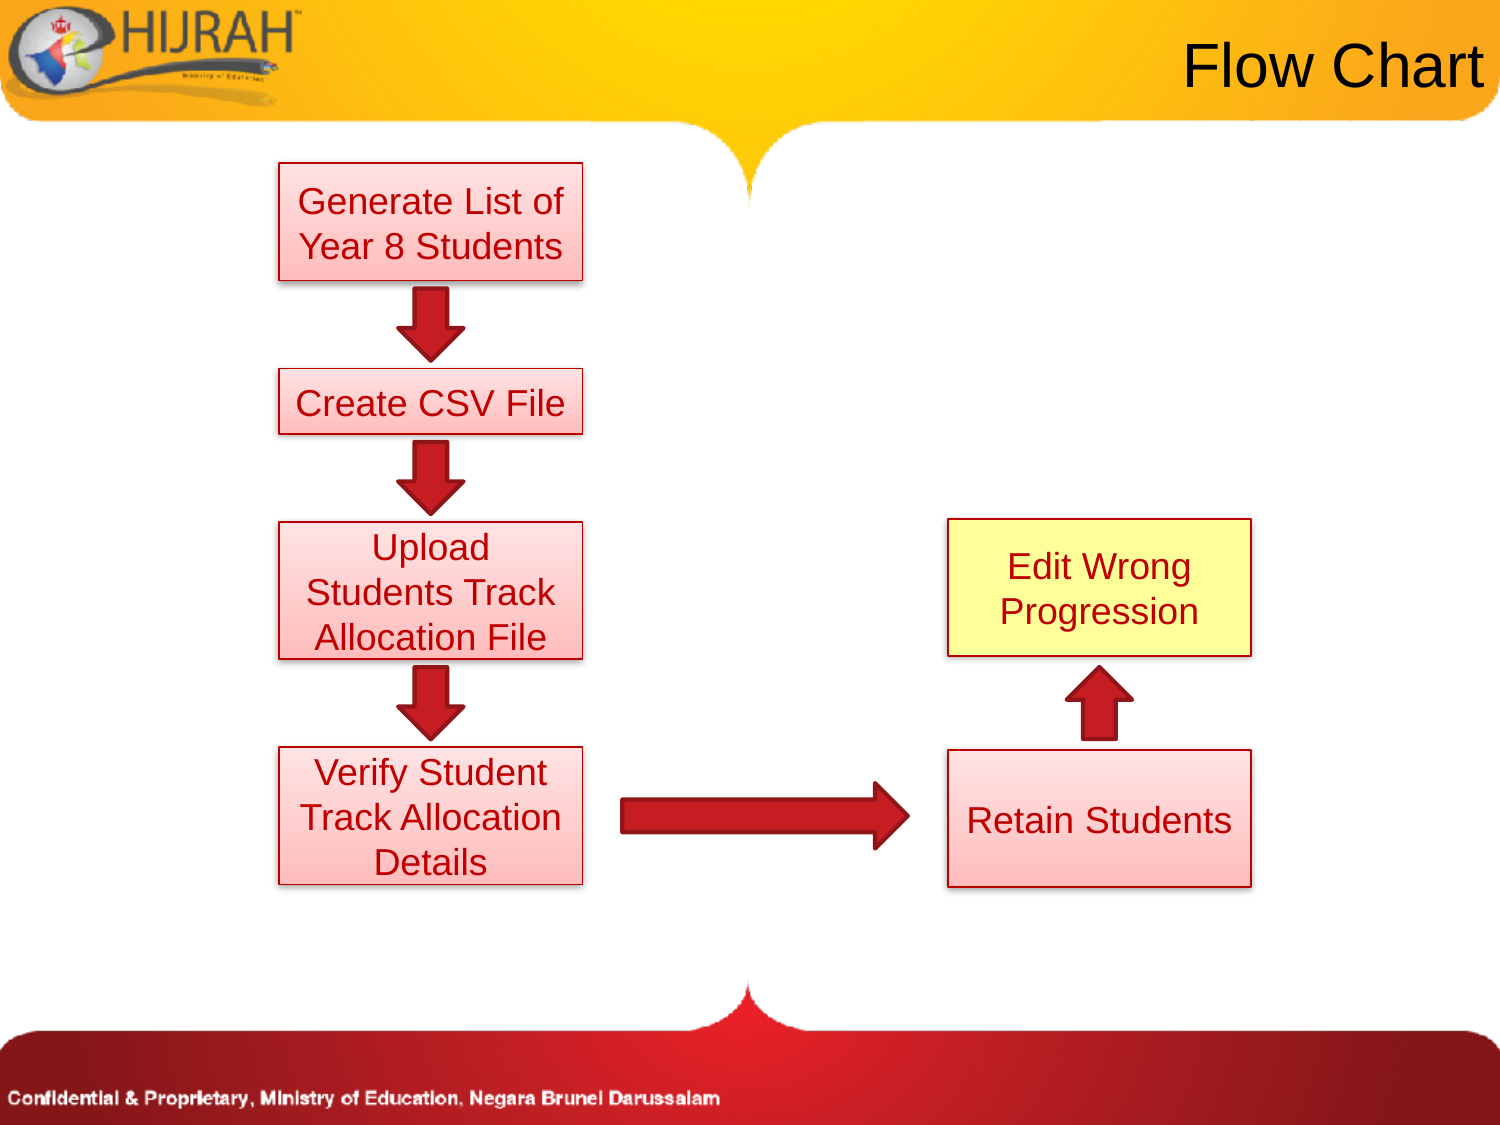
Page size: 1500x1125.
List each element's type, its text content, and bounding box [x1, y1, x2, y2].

text_box Create CSV File [278, 368, 583, 435]
text_box [396, 665, 466, 742]
title Flow Chart [324, 0, 1500, 126]
text_box Generate List of Year 8 Students [278, 162, 583, 281]
text_box Upload Students Track Allocation File [278, 521, 583, 660]
text_box [396, 441, 466, 517]
picture [0, 0, 1500, 1125]
text_box [396, 286, 466, 363]
text_box [1064, 664, 1135, 742]
text_box Retain Students [947, 749, 1252, 888]
text_box Edit Wrong Progression [947, 518, 1252, 657]
text_box Verify Student Track Allocation Details [278, 746, 583, 885]
text_box [620, 781, 910, 851]
